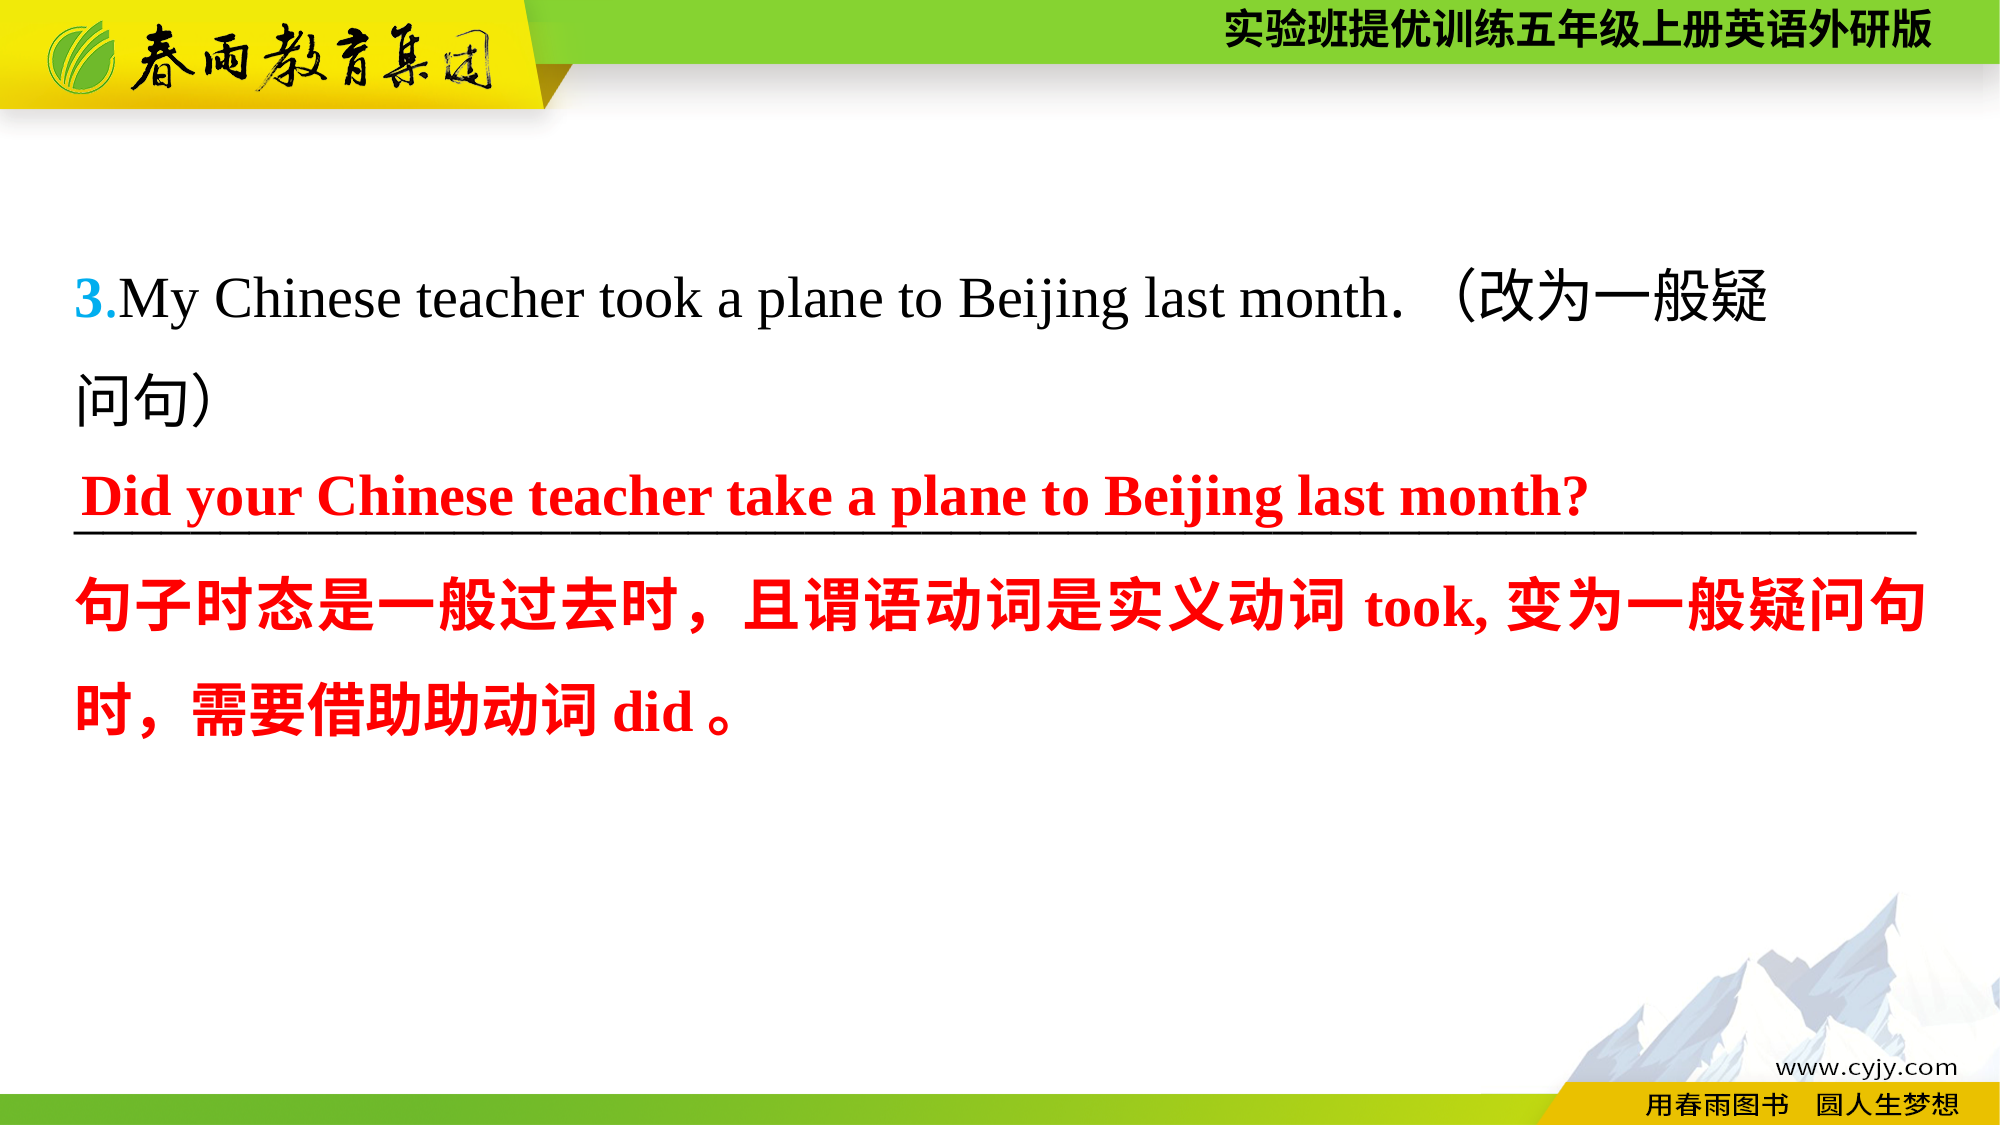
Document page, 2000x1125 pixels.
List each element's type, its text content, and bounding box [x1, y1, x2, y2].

text_box 句子时态是一般过去时，且谓语动词是实义动词took,变为一般疑问句时，需要借助助动词did。 [59, 525, 1944, 751]
picture [0, 0, 2000, 1125]
text_box Did your Chinese teacher take a plane to Beijing last month? [66, 414, 1894, 525]
list 3.My Chinese teacher took a plane to Beijing last month.（改为一般疑 问句） _______________________________________________________________ [59, 216, 1944, 525]
